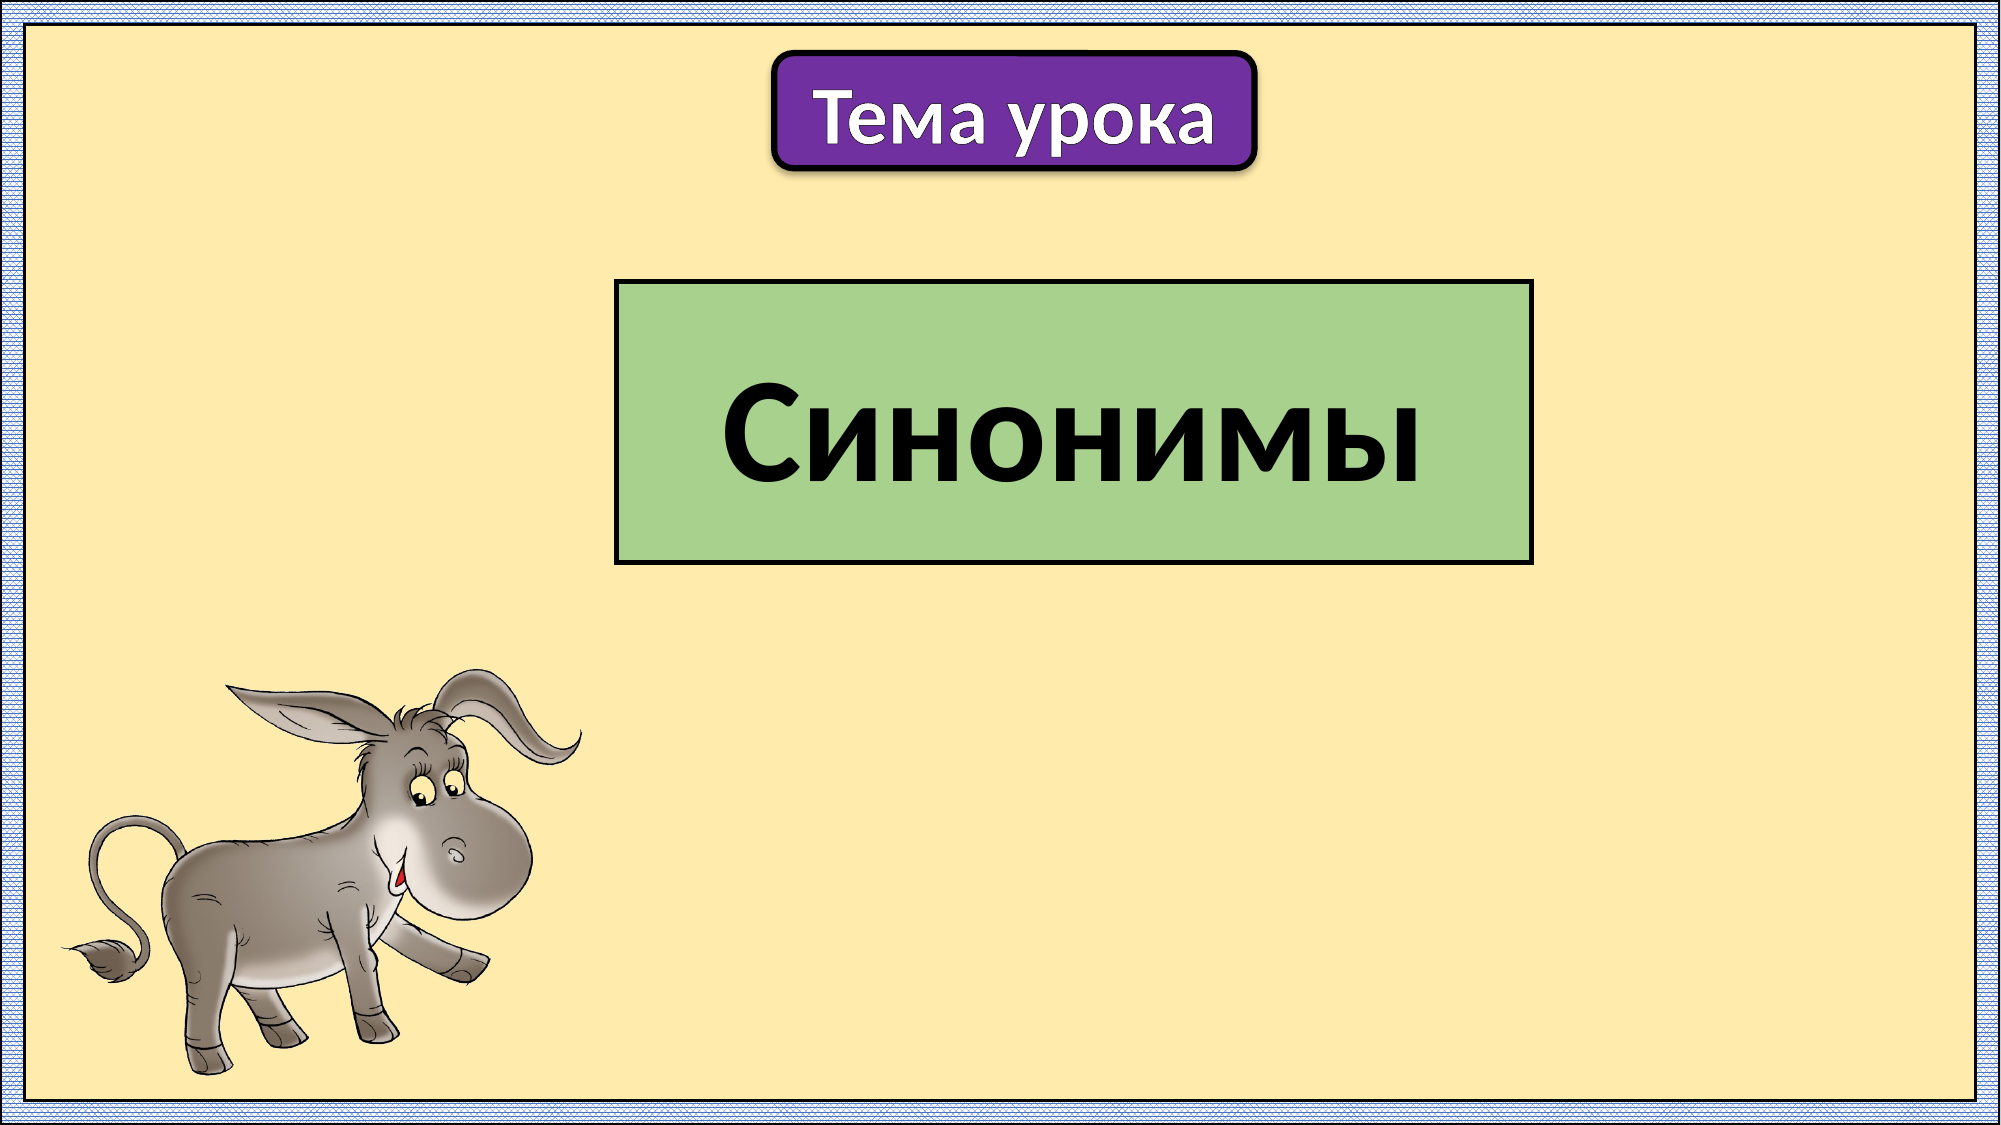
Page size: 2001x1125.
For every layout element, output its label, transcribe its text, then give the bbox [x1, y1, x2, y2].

picture [56, 664, 587, 1079]
text_box Синонимы [616, 280, 1533, 564]
text_box Тема урока [773, 52, 1256, 170]
